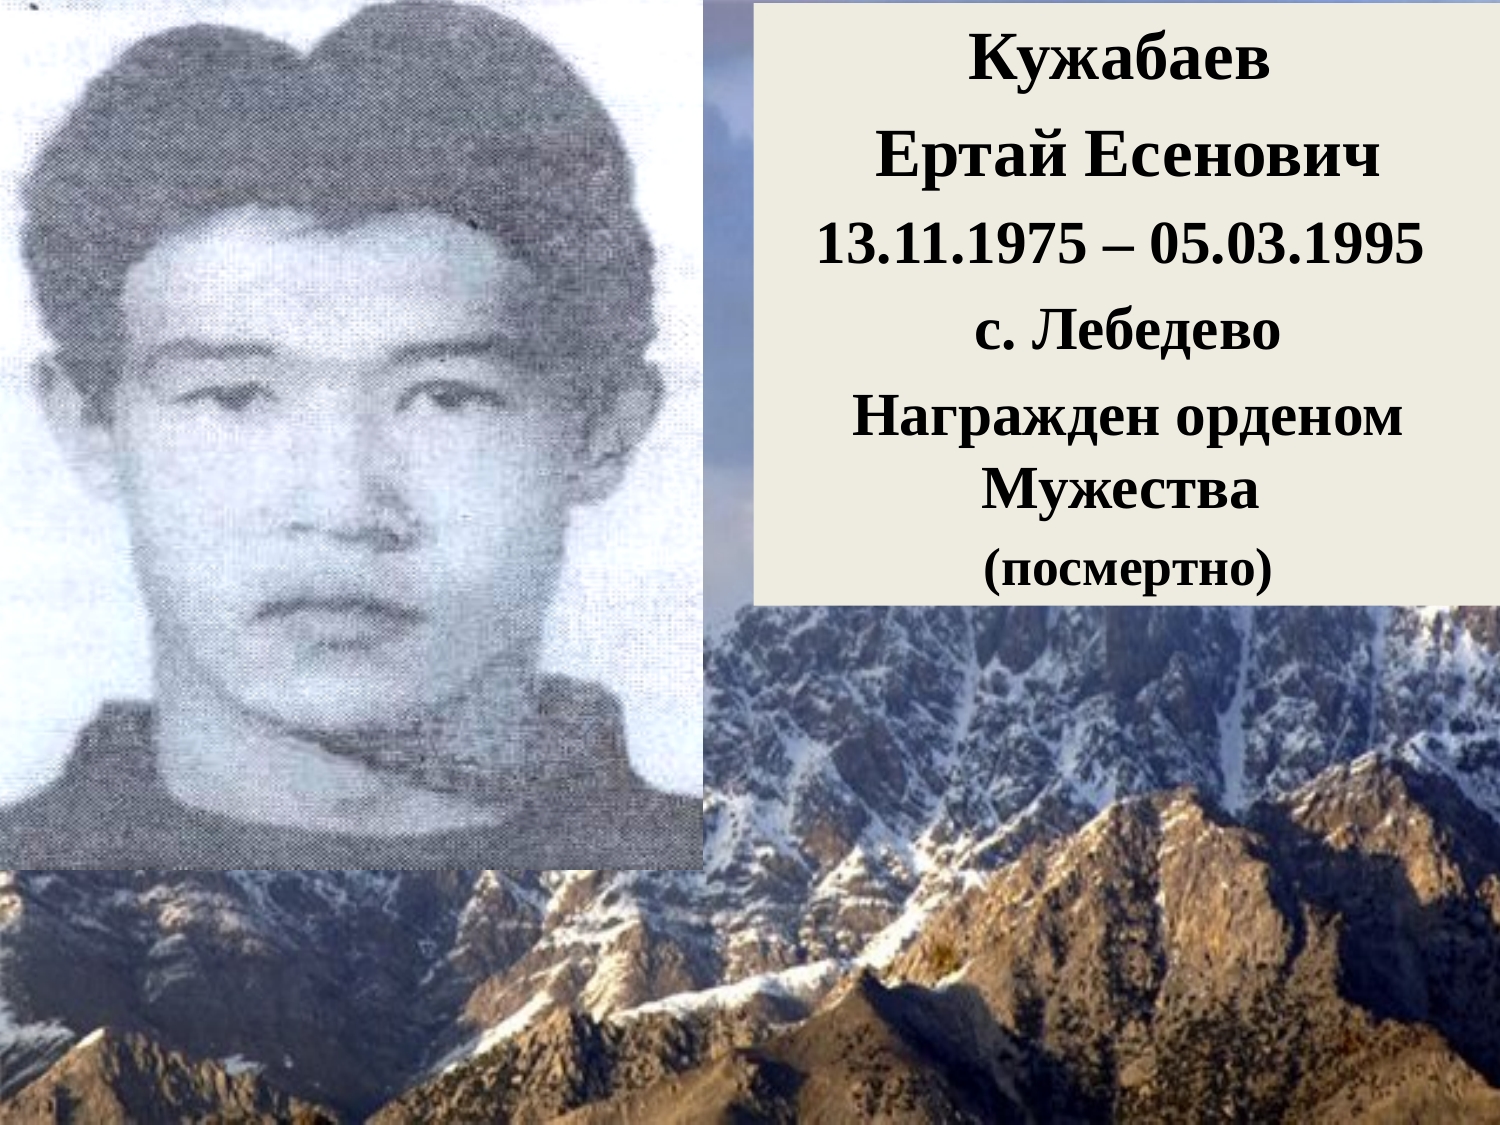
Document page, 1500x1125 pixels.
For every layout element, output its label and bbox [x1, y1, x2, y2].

picture [0, 0, 1500, 1125]
list [0, 0, 703, 870]
